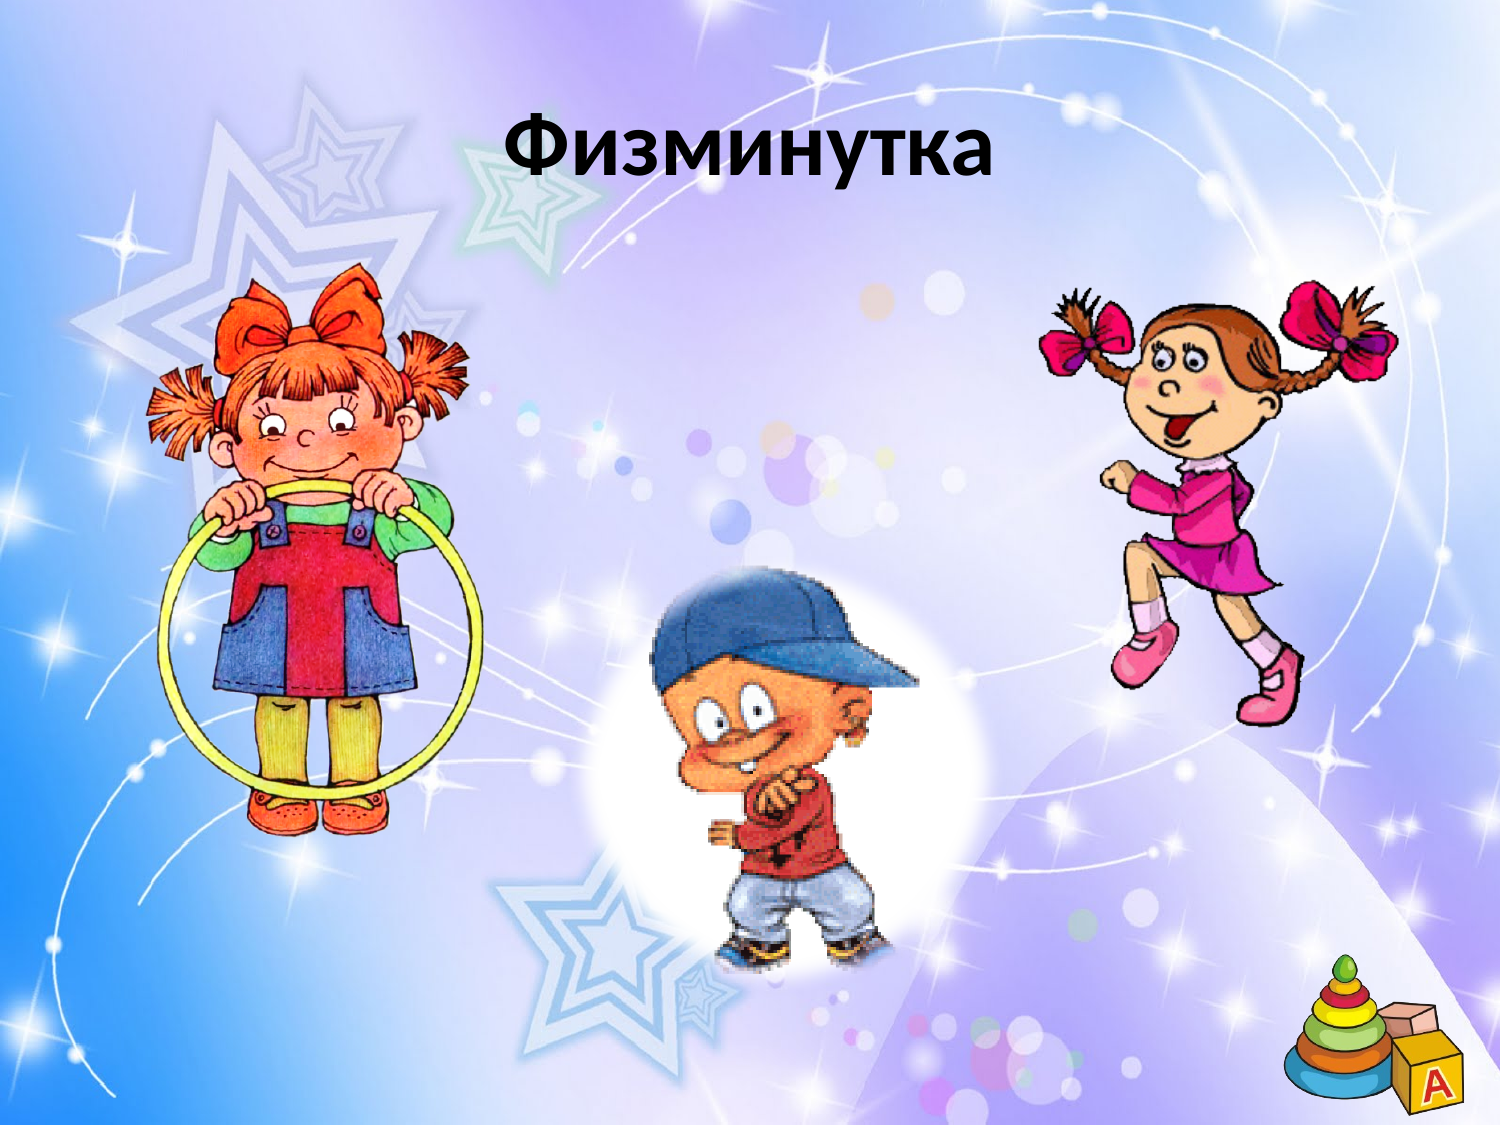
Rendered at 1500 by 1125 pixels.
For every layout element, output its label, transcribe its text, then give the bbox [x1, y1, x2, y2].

title Физминутка [75, 45, 1425, 233]
picture [0, 0, 1500, 1125]
